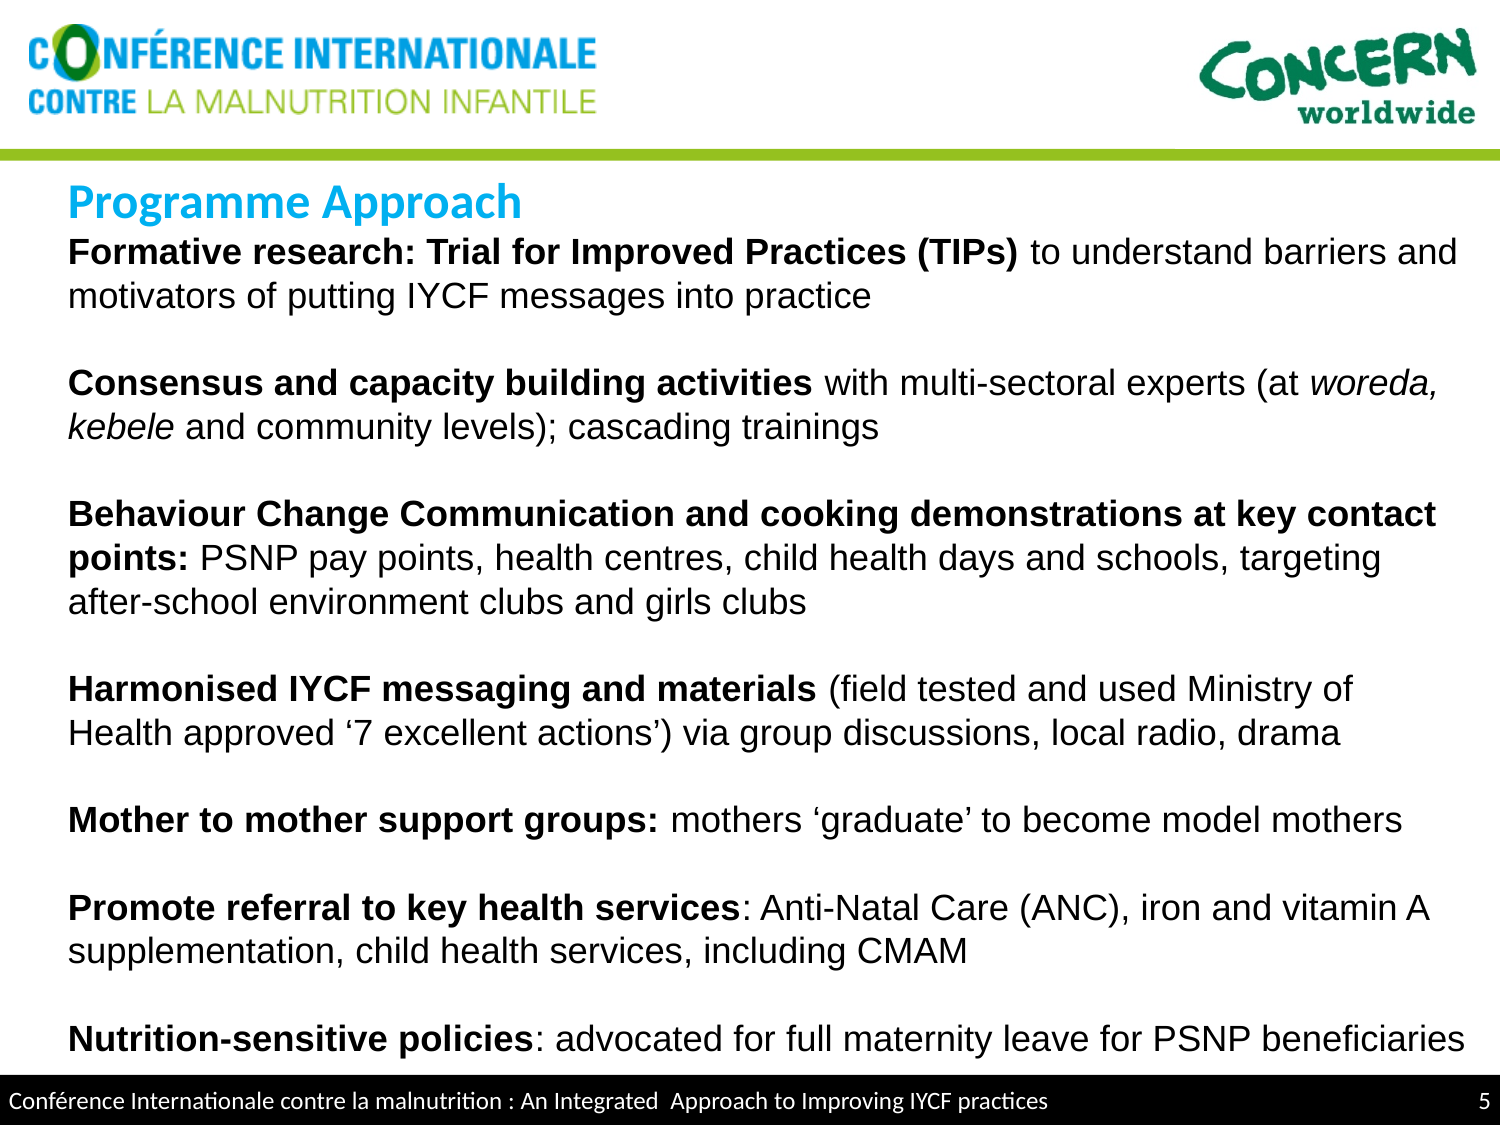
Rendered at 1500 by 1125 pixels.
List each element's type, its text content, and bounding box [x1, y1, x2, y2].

text_box Programme Approach Formative research: Trial for Improved Practices (TIPs) to understand barriers and motivators of putting IYCF messages into practice Consensus and capacity building activities with multi-sectoral experts (at woreda, kebele and community levels); cascading trainings Behaviour Change Communication and cooking demonstrations at key contact points: PSNP pay points, health centres, child health days and schools, targeting after-school environment clubs and girls clubs Harmonised IYCF messaging and materials (field tested and used Ministry of Health approved ‘7 excellent actions’) via group discussions, local radio, drama Mother to mother support groups: mothers ‘graduate’ to become model mothers Promote referral to key health services: Anti-Natal Care (ANC), iron and vitamin A supplementation, child health services, including CMAM Nutrition-sensitive policies: advocated for full maternity leave for PSNP beneficiaries [53, 160, 1483, 1110]
text_box [0, 147, 1500, 163]
picture [1174, 1, 1500, 149]
slide_number 5 [1471, 1069, 1500, 1125]
picture [29, 24, 597, 115]
footer Conférence Internationale contre la malnutrition : An Integrated Approach to Improving IYCF practices [0, 1069, 1471, 1125]
